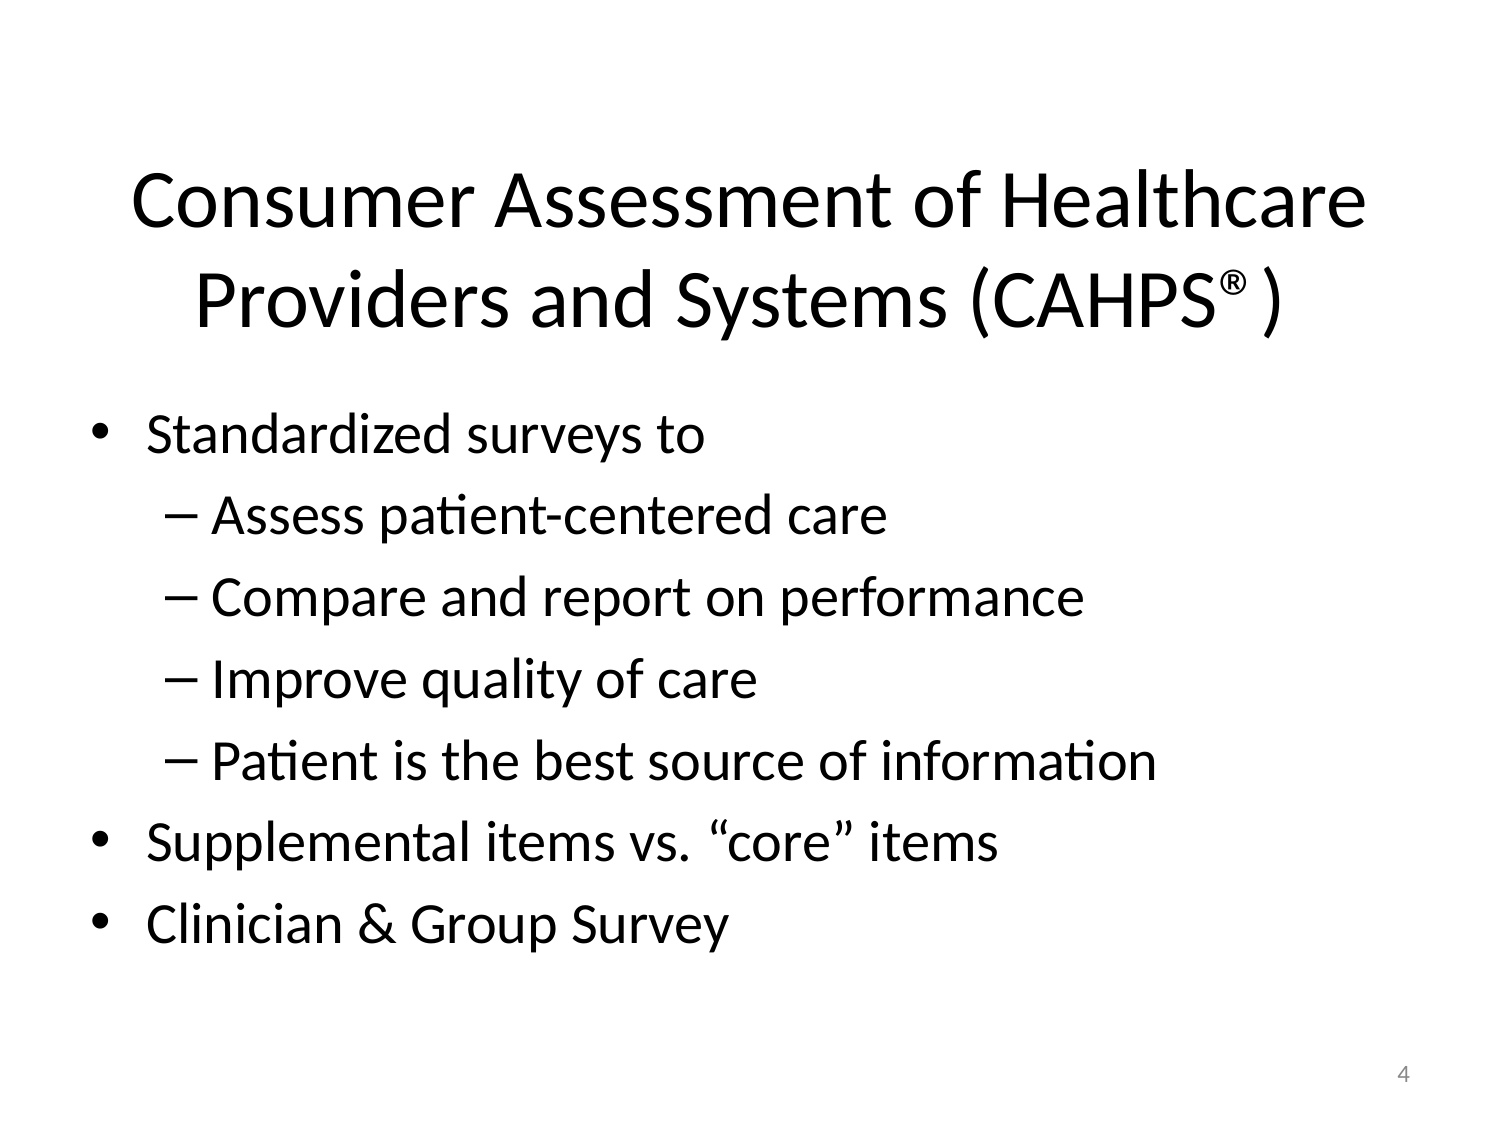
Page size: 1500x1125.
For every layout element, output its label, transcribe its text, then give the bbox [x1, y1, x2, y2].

slide_number 4 [1074, 1042, 1425, 1103]
list Standardized surveys to Assess patient-centered care Compare and report on performance Improve quality of care Patient is the best source of information Supplemental items vs. “core” items Clinician & Group Survey [75, 387, 1425, 1005]
title Consumer Assessment of Healthcare Providers and Systems (CAHPS®) [75, 174, 1425, 313]
